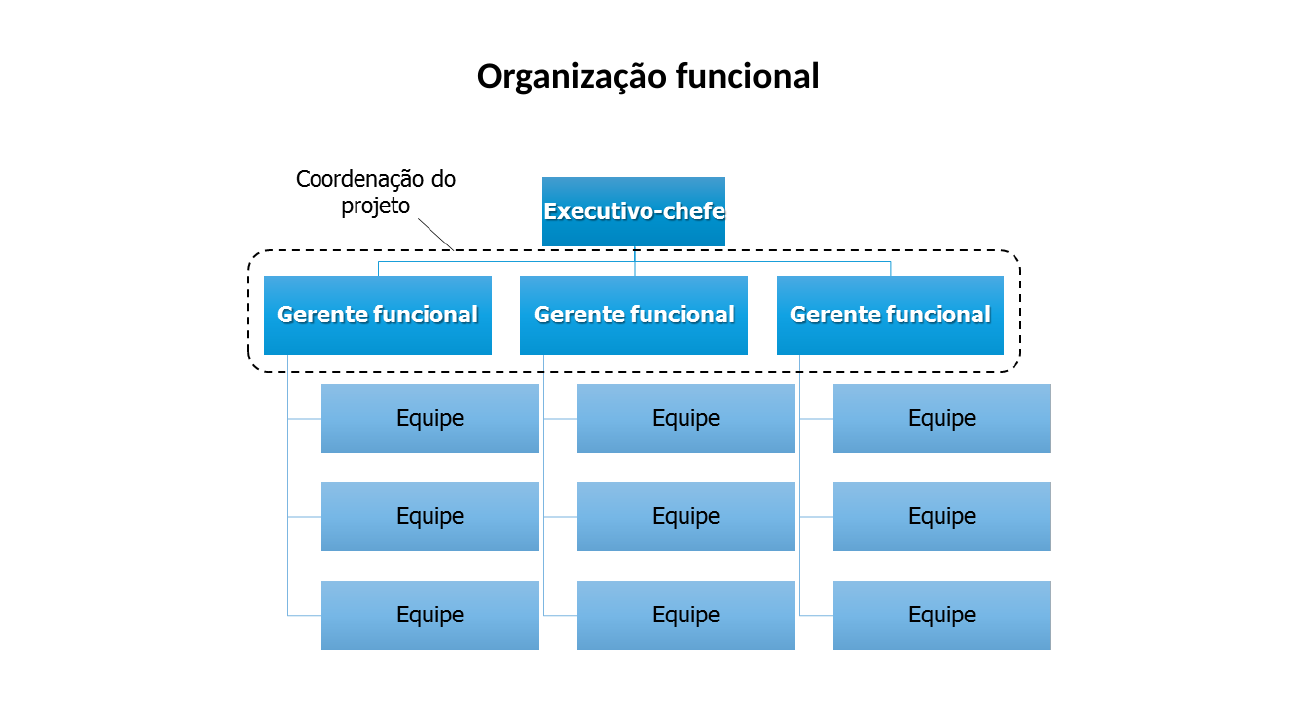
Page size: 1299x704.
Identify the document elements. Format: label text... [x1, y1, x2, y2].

picture [247, 131, 1051, 695]
text_box Organização funcional [0, 43, 1299, 104]
text_box [43, 155, 1240, 704]
